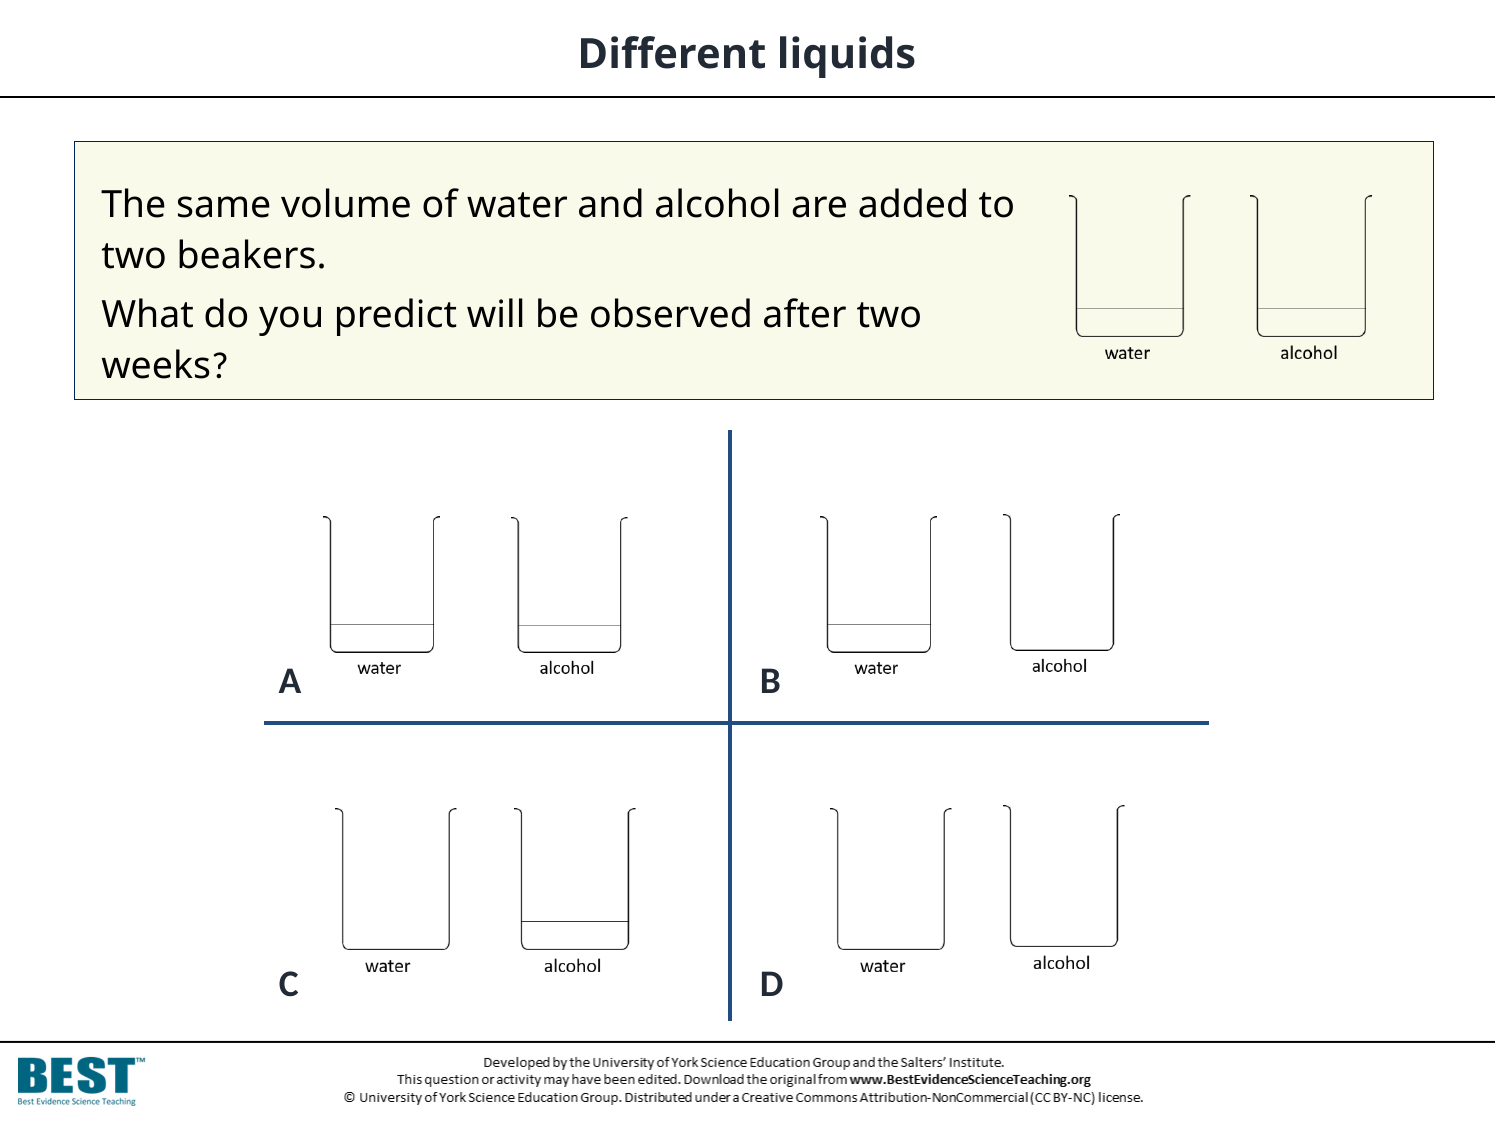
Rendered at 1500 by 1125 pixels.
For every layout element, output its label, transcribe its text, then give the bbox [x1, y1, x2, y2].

text_box Different liquids [23, 4, 1471, 96]
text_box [263, 430, 1209, 1021]
picture [0, 96, 1496, 1116]
